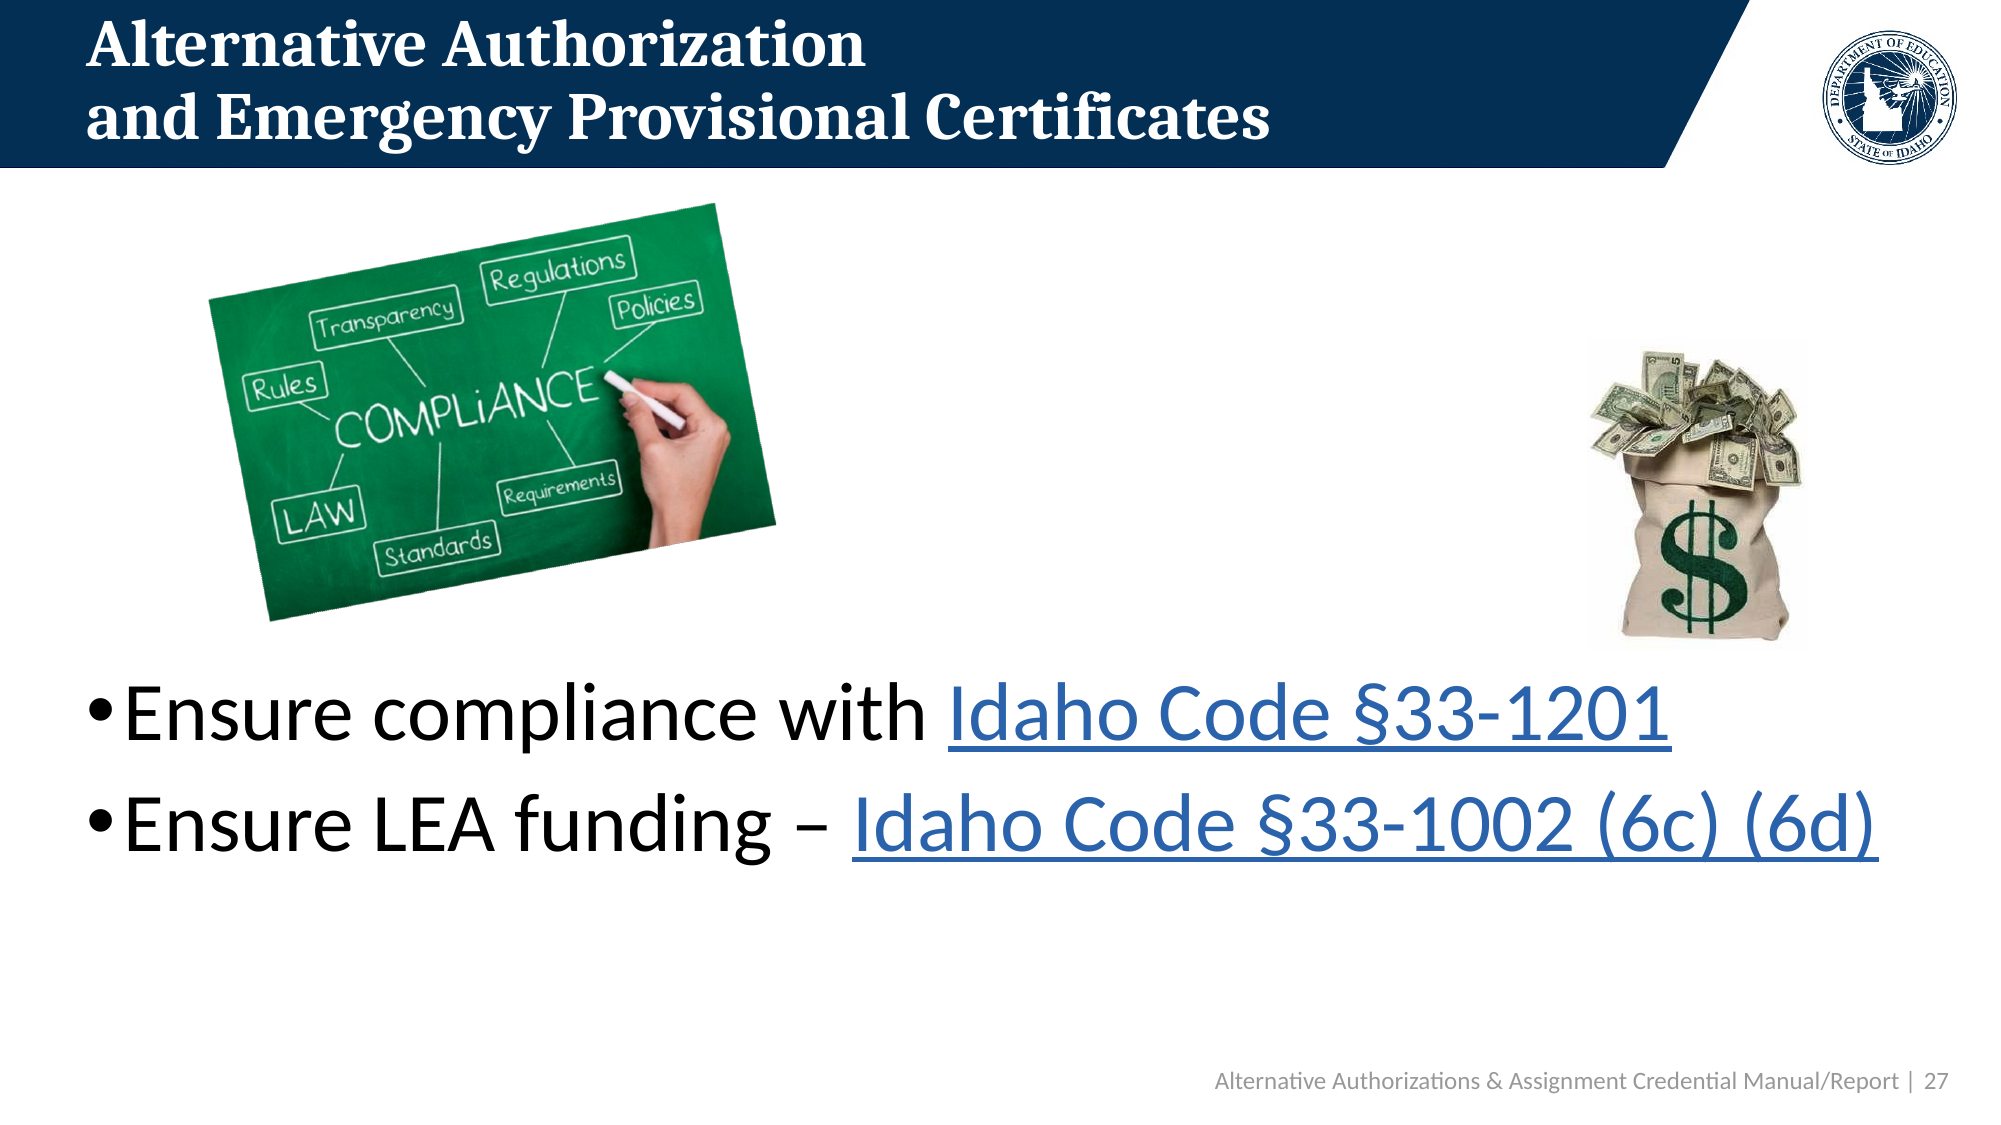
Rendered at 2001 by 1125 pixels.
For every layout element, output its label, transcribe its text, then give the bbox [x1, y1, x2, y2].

title Alternative Authorization and Emergency Provisional Certificates [71, 0, 1797, 163]
picture [1587, 338, 1808, 650]
picture [1665, 0, 1965, 173]
list Ensure compliance with Idaho Code §33-1201 Ensure LEA funding – Idaho Code §33-1002 (6c) (6d) [71, 661, 1904, 1007]
slide_number Alternative Authorizations & Assignment Credential Manual/Report | 27 [1128, 1049, 1965, 1109]
picture [128, 149, 856, 748]
